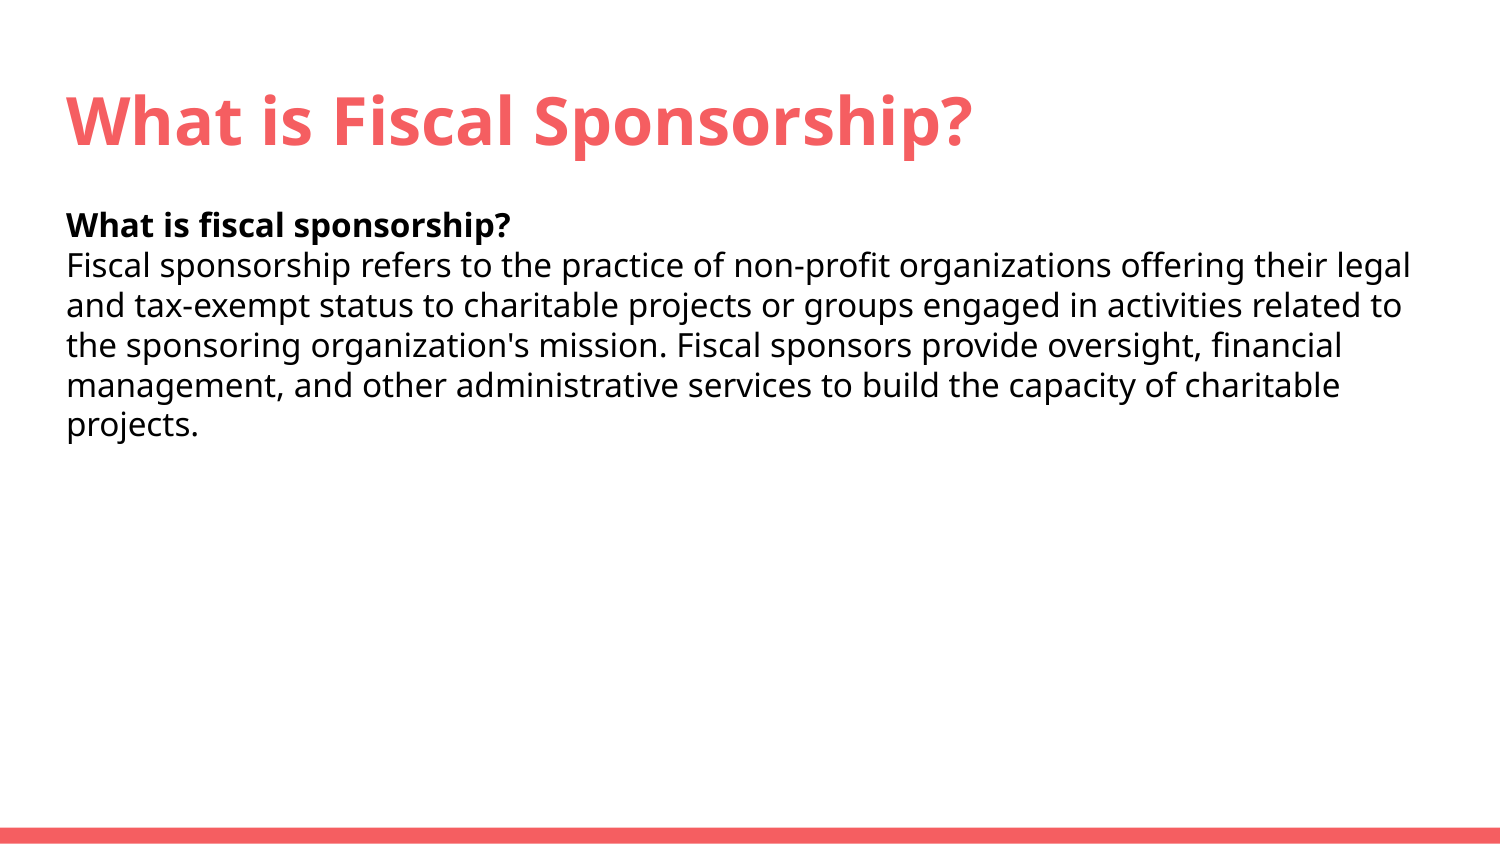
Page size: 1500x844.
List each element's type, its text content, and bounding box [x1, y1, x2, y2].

title What is Fiscal Sponsorship? [51, 64, 1449, 167]
list What is fiscal sponsorship? Fiscal sponsorship refers to the practice of non-profit organizations offering their legal and tax-exempt status to charitable projects or groups engaged in activities related to the sponsoring organization's mission. Fiscal sponsors provide oversight, financial management, and other administrative services to build the capacity of charitable projects. [51, 189, 1449, 750]
